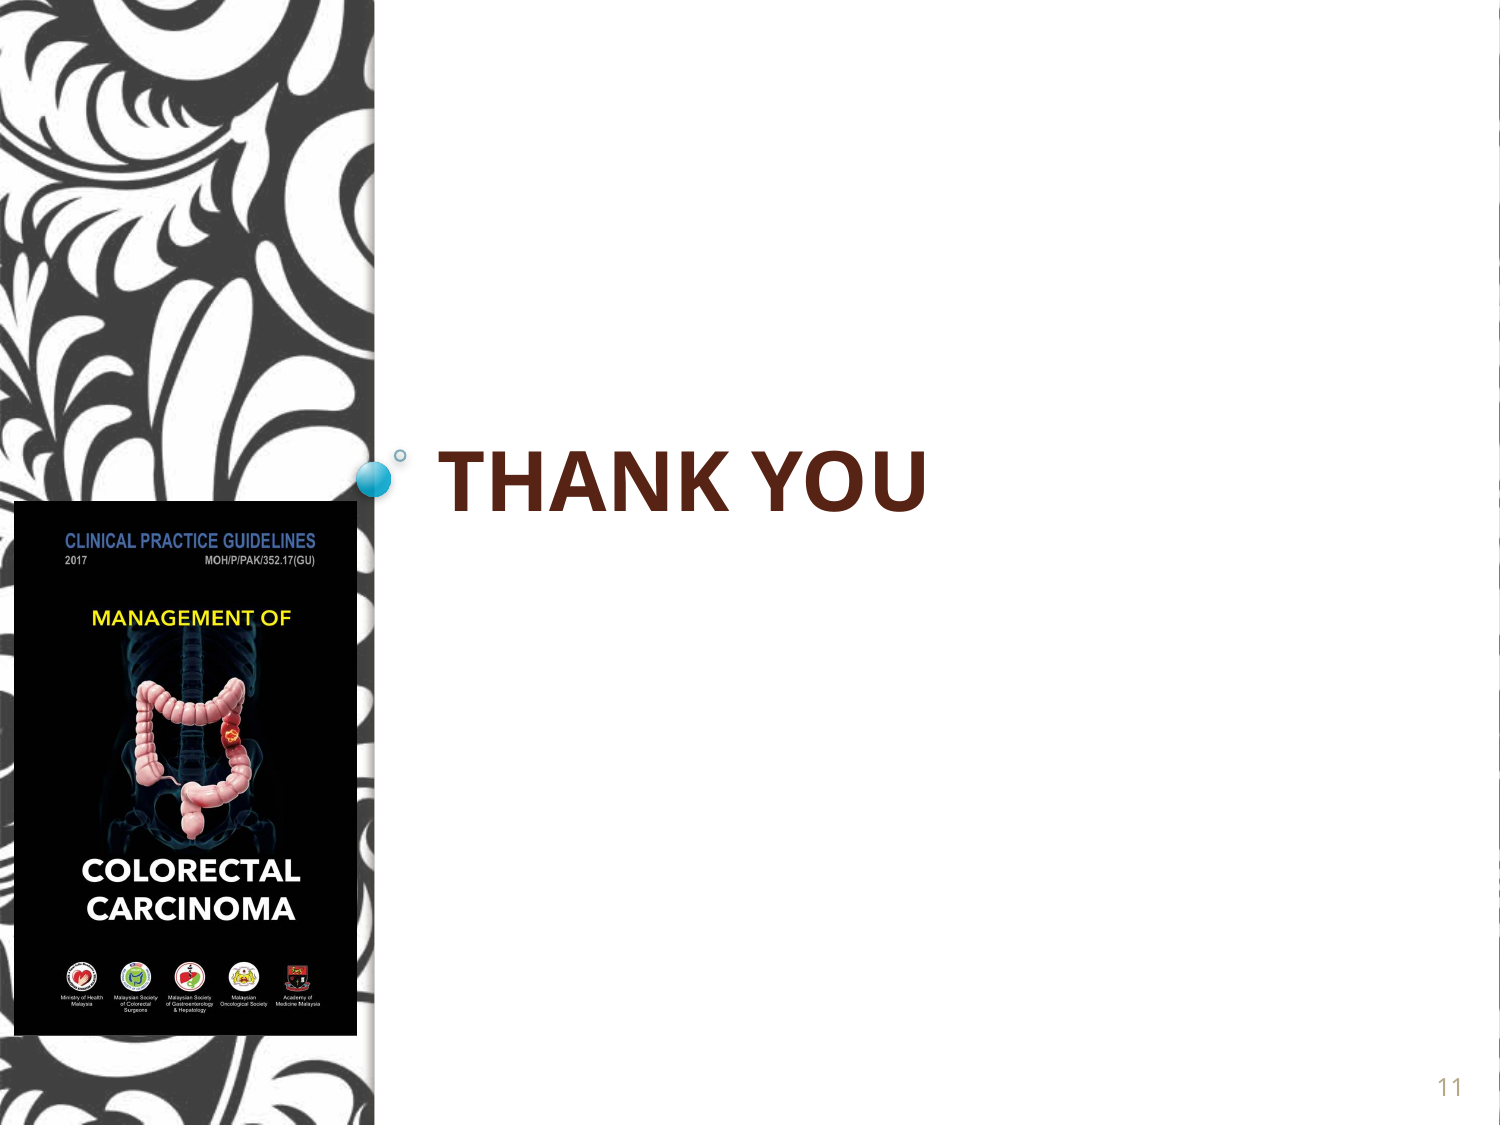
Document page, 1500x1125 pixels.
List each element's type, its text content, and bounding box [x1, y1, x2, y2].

title Thank You [422, 426, 1473, 802]
picture [14, 501, 358, 1036]
slide_number 11 [1413, 1034, 1488, 1113]
